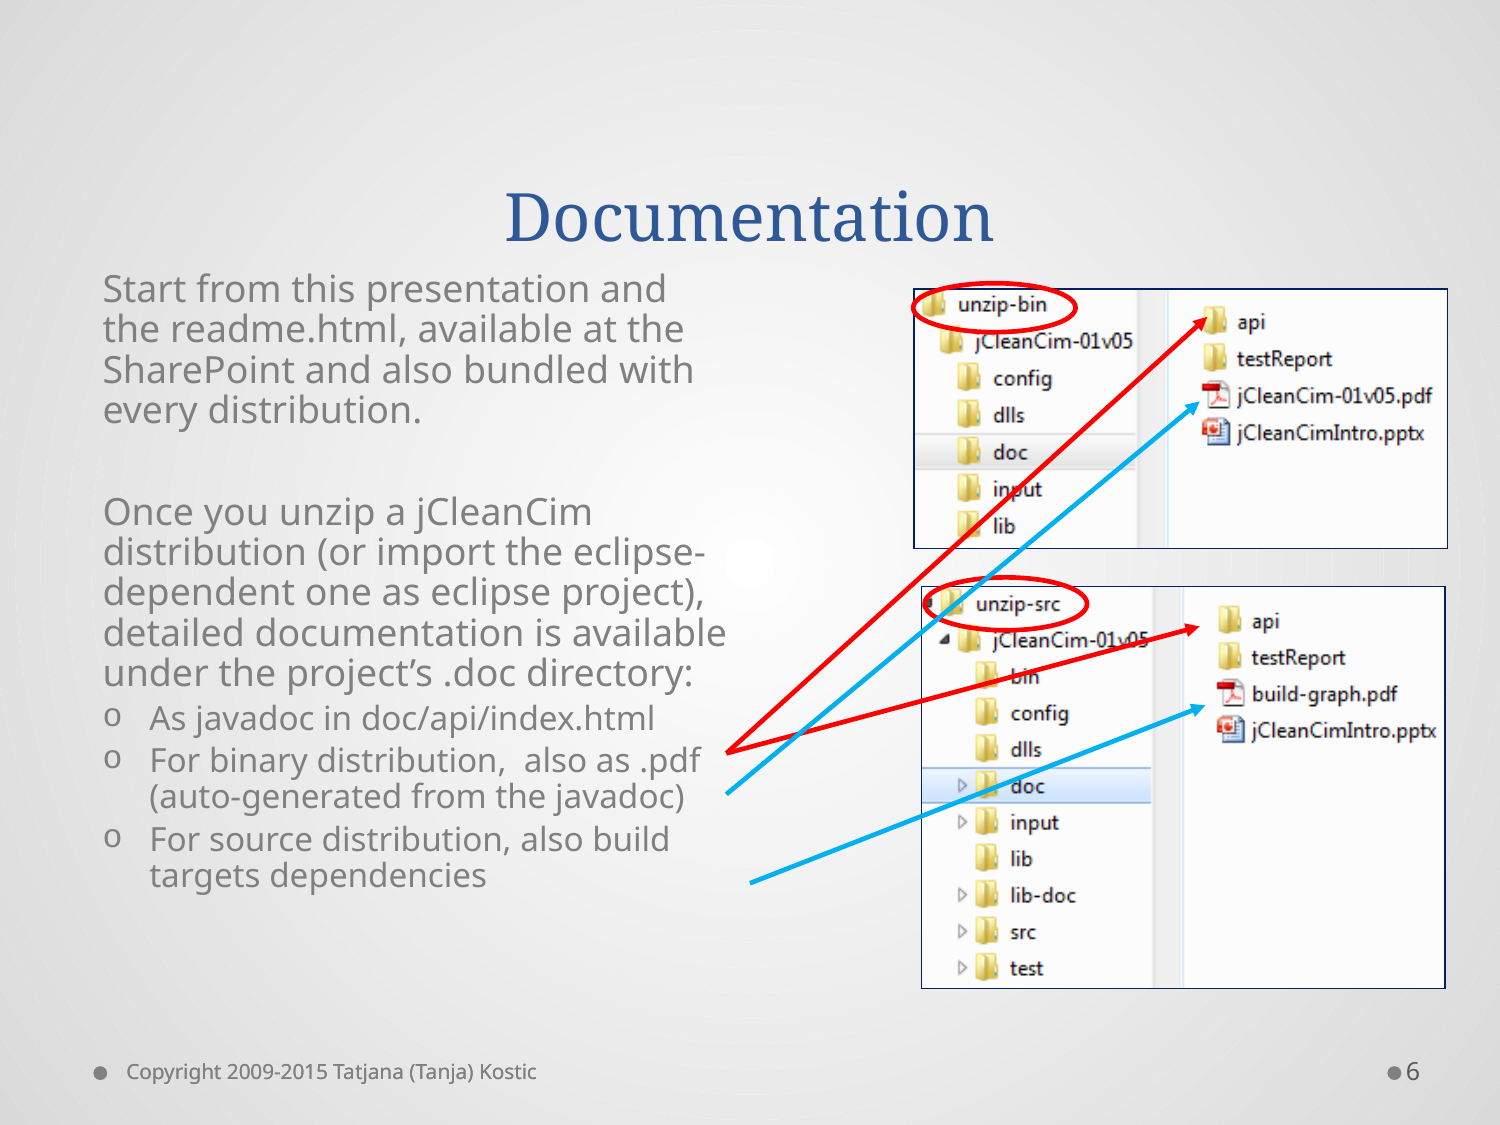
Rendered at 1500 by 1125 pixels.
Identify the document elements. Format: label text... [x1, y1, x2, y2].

picture [914, 289, 1448, 548]
text_box [980, 577, 1063, 585]
text_box [950, 283, 1038, 287]
text_box [948, 578, 985, 585]
picture [922, 587, 970, 627]
list Start from this presentation and the readme.html, available at the SharePoint and also bundled with every distribution. Once you unzip a jCleanCim distribution (or import the eclipse-dependent one as eclipse project), detailed documentation is available under the project’s .doc directory: As javadoc in doc/api/index.html For binary distribution, also as .pdf (auto-generated from the javadoc) For source distribution, also build targets dependencies [87, 262, 750, 1005]
slide_number 6 [1401, 1042, 1494, 1103]
picture [922, 587, 1445, 988]
title Documentation [75, 0, 1425, 263]
